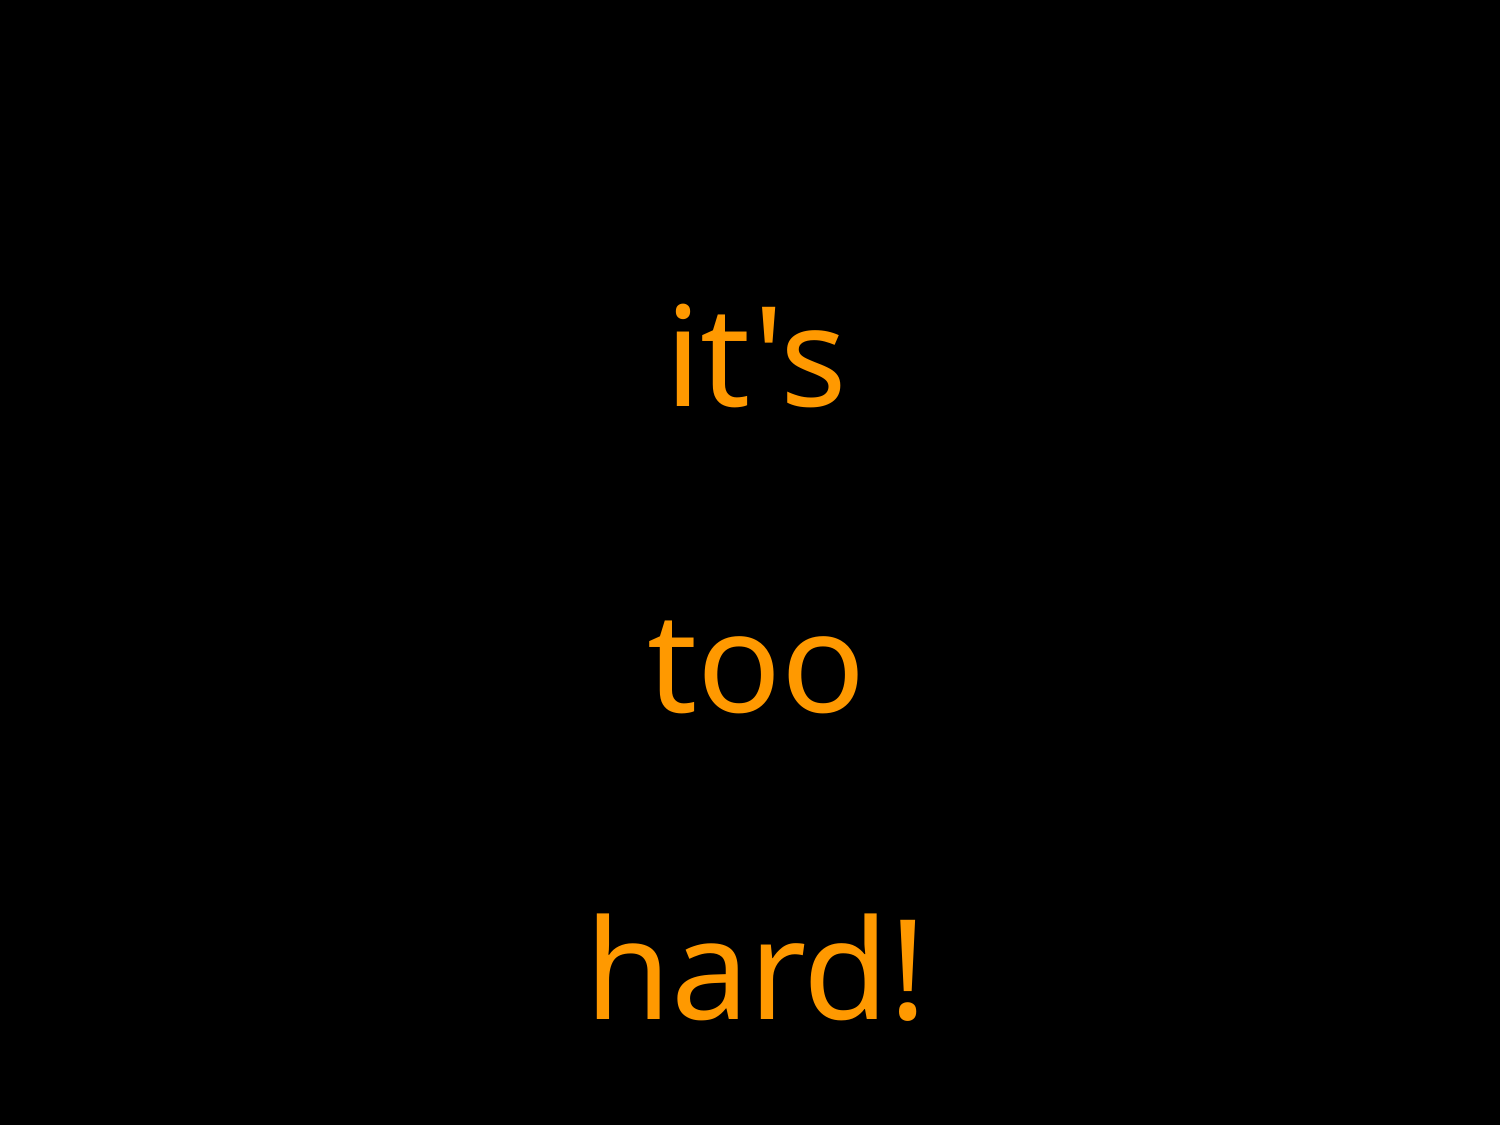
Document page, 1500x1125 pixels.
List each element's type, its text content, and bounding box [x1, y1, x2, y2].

text_box too [349, 405, 1163, 712]
text_box hard! [349, 712, 1163, 1055]
text_box it's [349, 99, 1163, 405]
